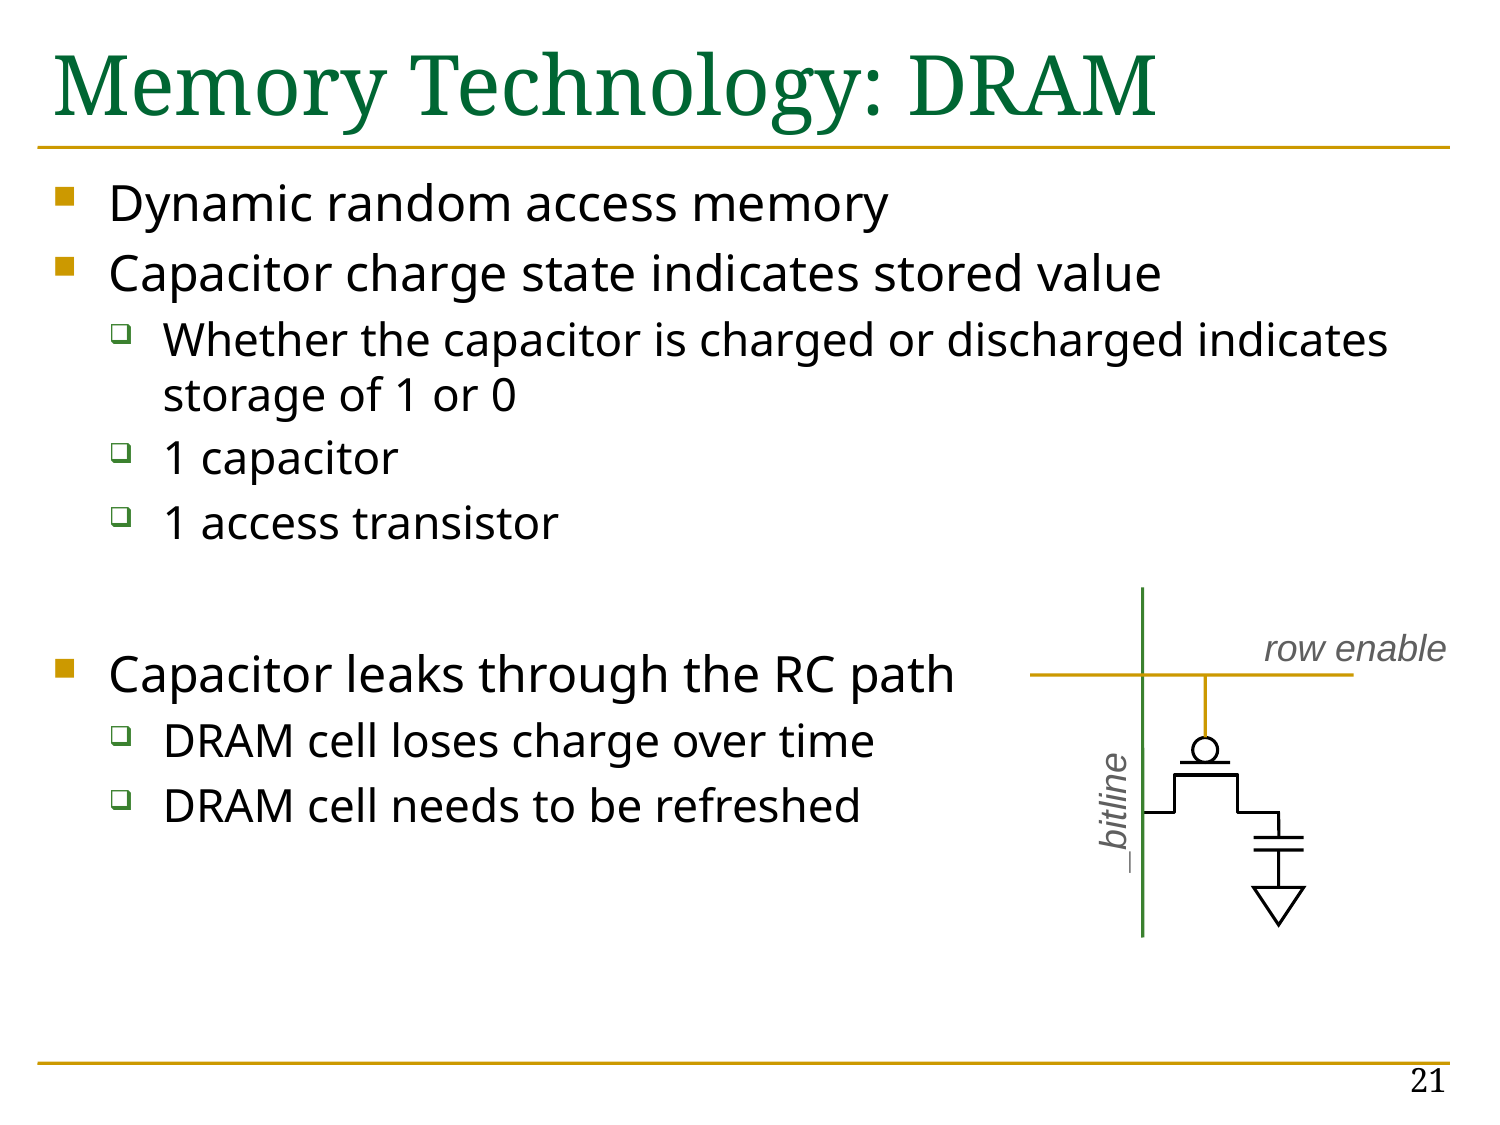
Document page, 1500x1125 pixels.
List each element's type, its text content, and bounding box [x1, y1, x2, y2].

list Dynamic random access memory Capacitor charge state indicates stored value Whether the capacitor is charged or discharged indicates storage of 1 or 0 1 capacitor 1 access transistor Capacitor leaks through the RC path DRAM cell loses charge over time DRAM cell needs to be refreshed [37, 163, 1450, 1016]
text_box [1029, 587, 1463, 938]
slide_number 21 [1111, 1036, 1462, 1112]
title Memory Technology: DRAM [37, 24, 1450, 163]
